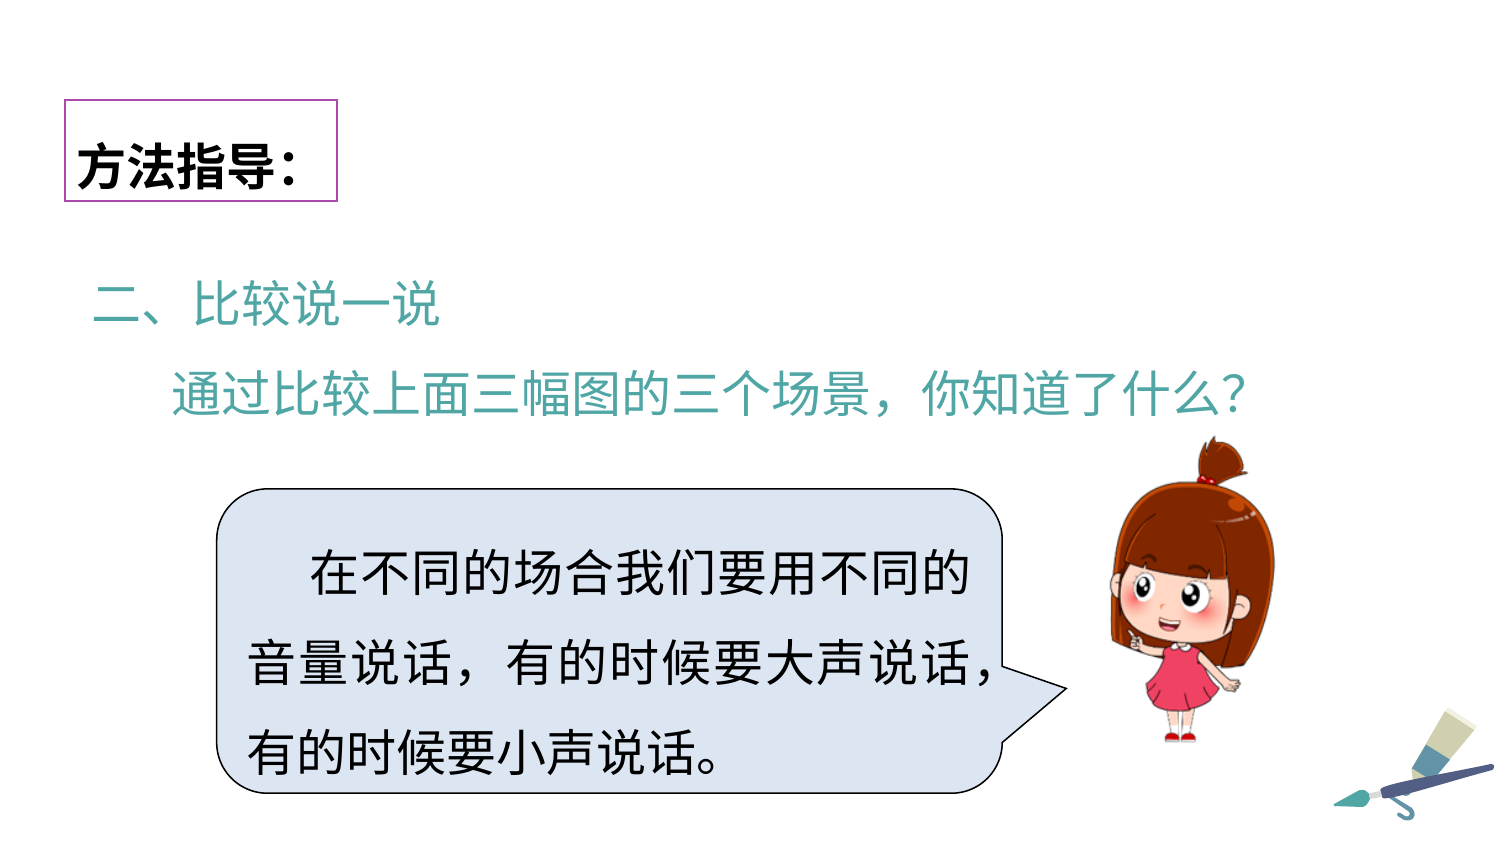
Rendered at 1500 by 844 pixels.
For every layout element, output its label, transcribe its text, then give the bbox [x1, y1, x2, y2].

text_box 二、比较说一说 通过比较上面三幅图的三个场景，你知道了什么？ [76, 235, 1343, 430]
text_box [1358, 708, 1481, 844]
text_box 在不同的场合我们要用不同的音量说话，有的时候要大声说话，有的时候要小声说话。 [216, 488, 1067, 794]
picture [1100, 423, 1343, 796]
text_box 方法指导： [64, 99, 338, 202]
